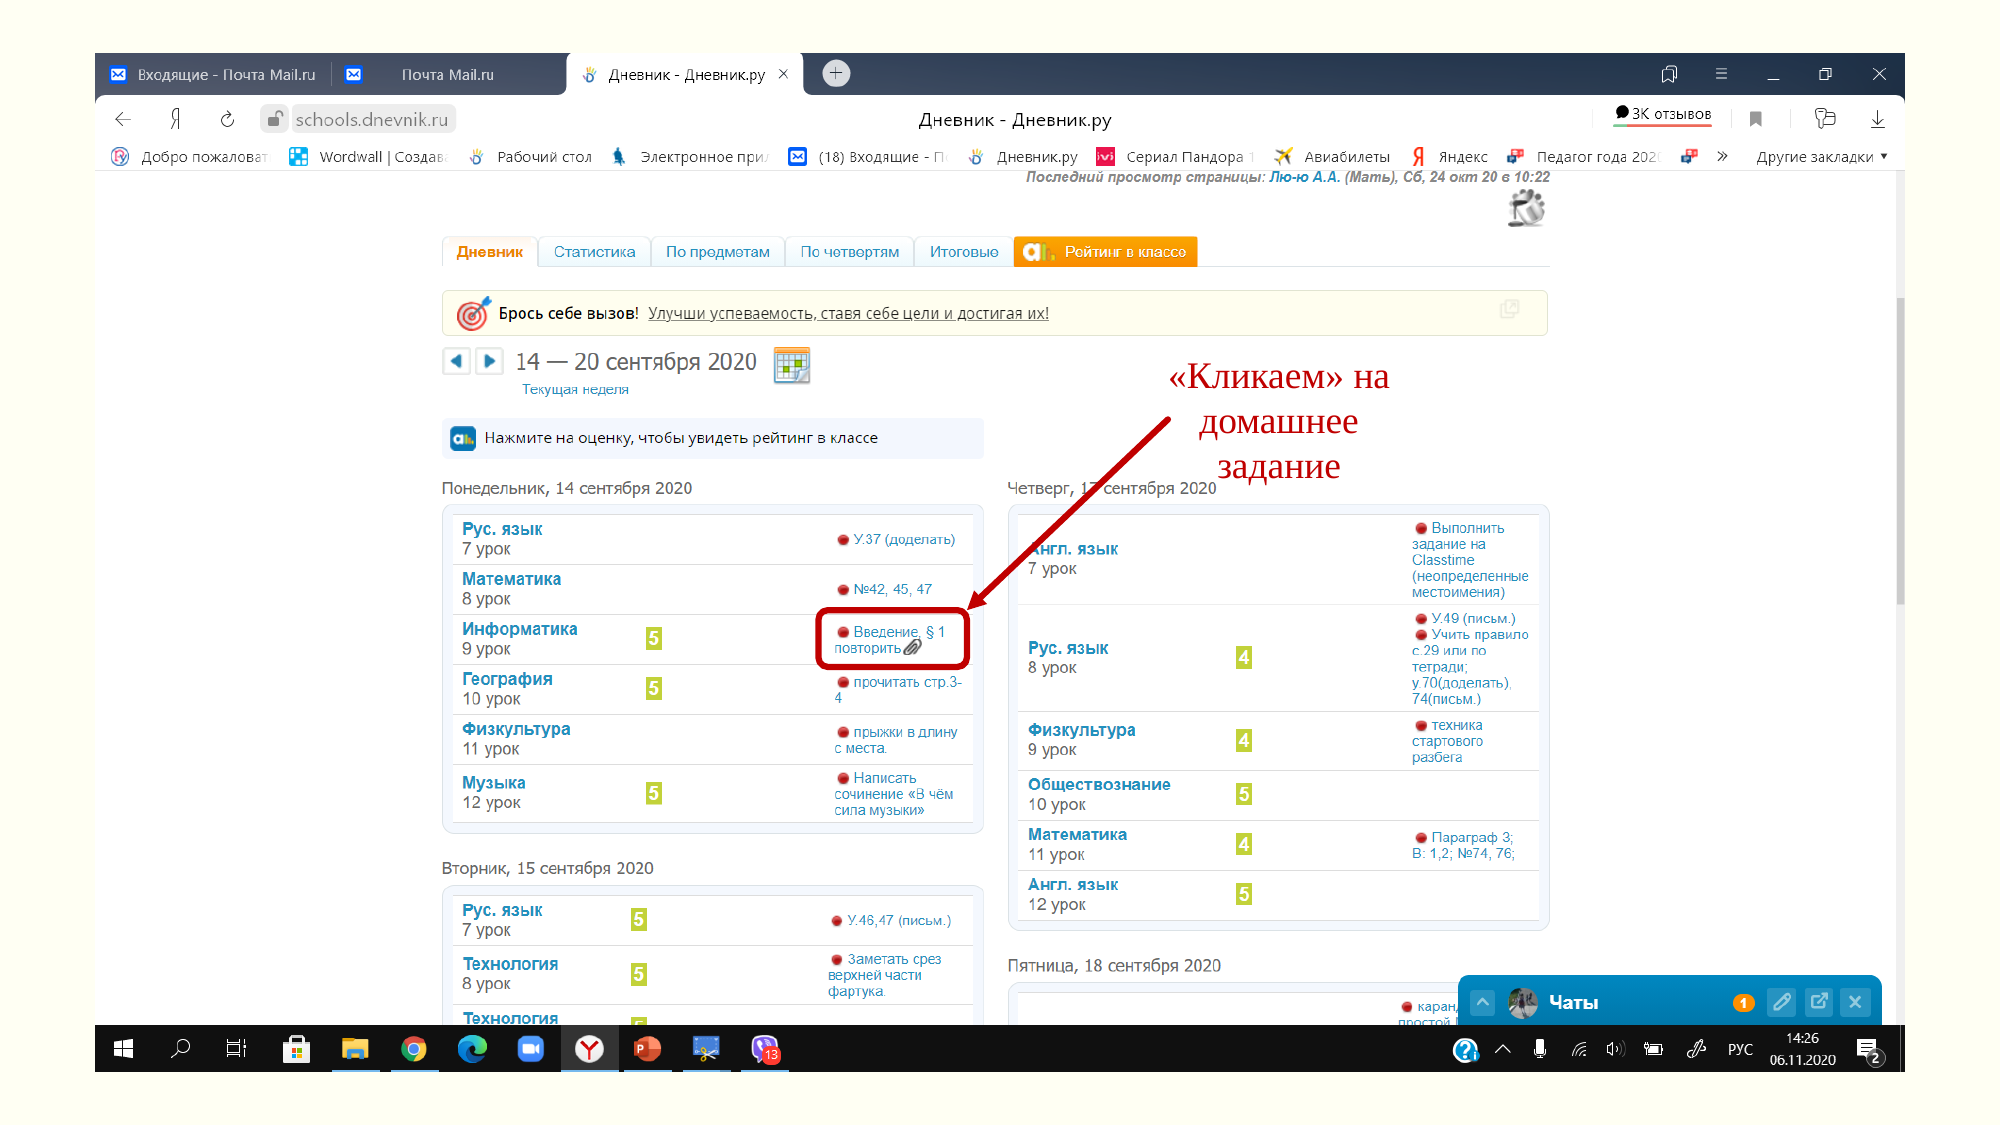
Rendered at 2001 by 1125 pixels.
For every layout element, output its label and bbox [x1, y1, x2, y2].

text_box [95, 53, 1905, 1072]
